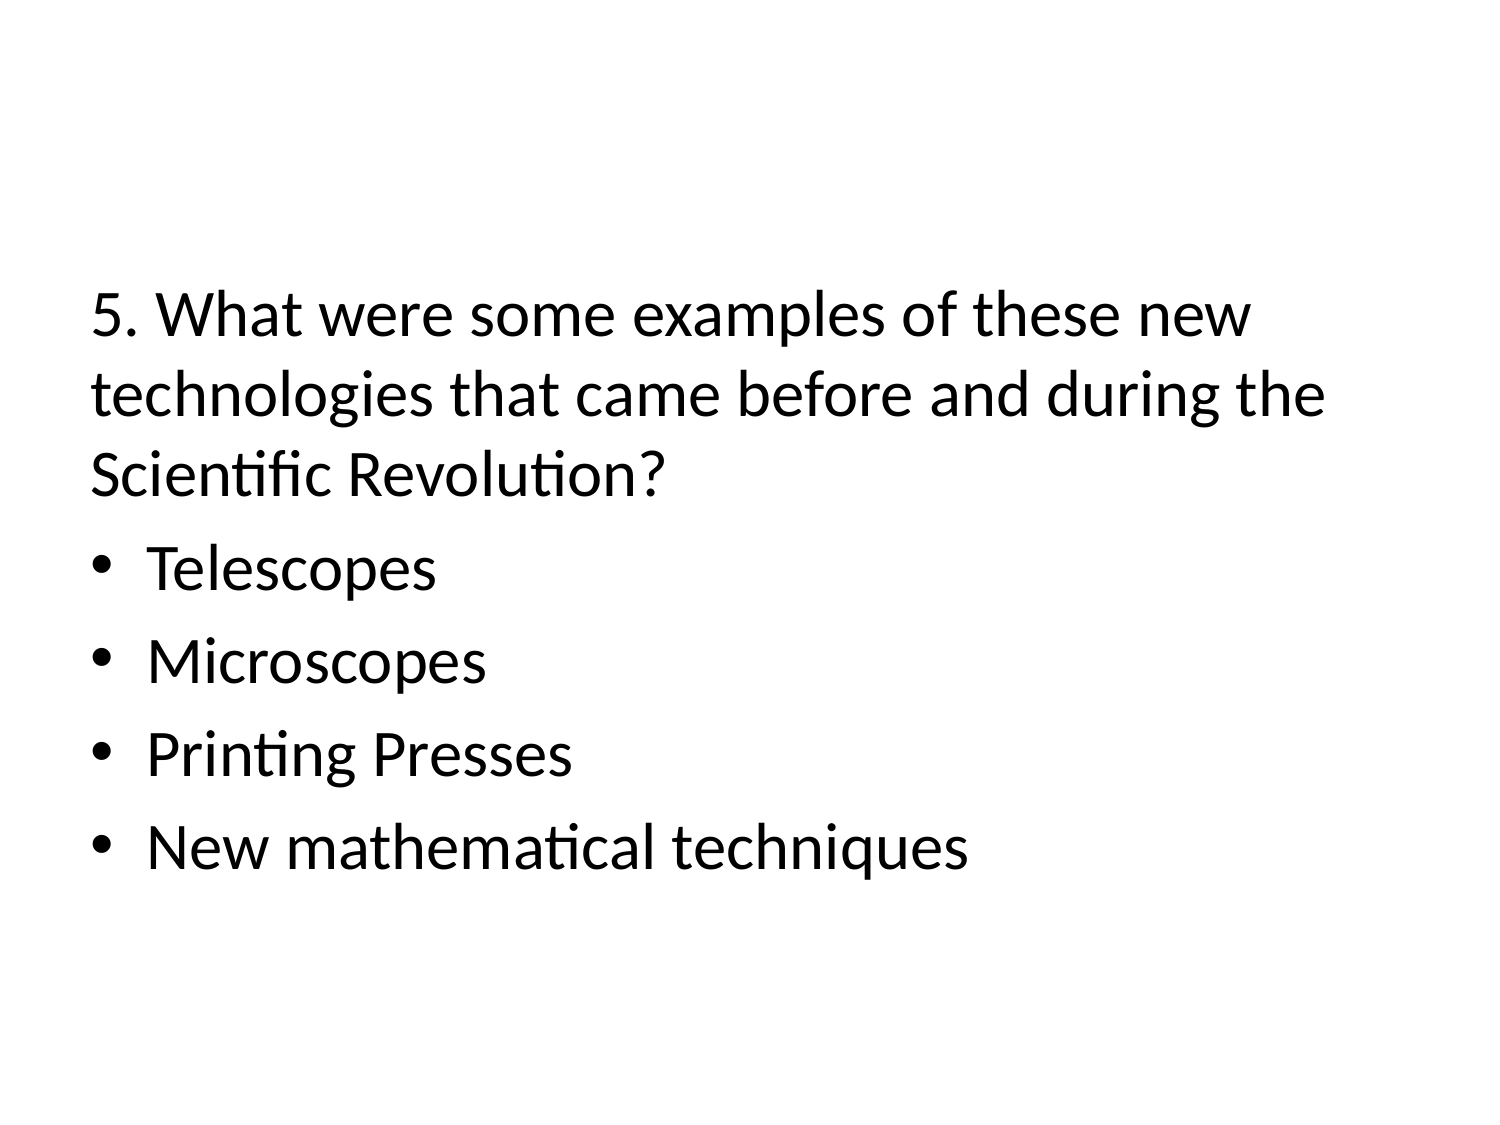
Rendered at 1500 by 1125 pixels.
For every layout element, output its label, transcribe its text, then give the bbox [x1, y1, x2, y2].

list 5. What were some examples of these new technologies that came before and during the Scientific Revolution? Telescopes Microscopes Printing Presses New mathematical techniques [75, 262, 1425, 1005]
